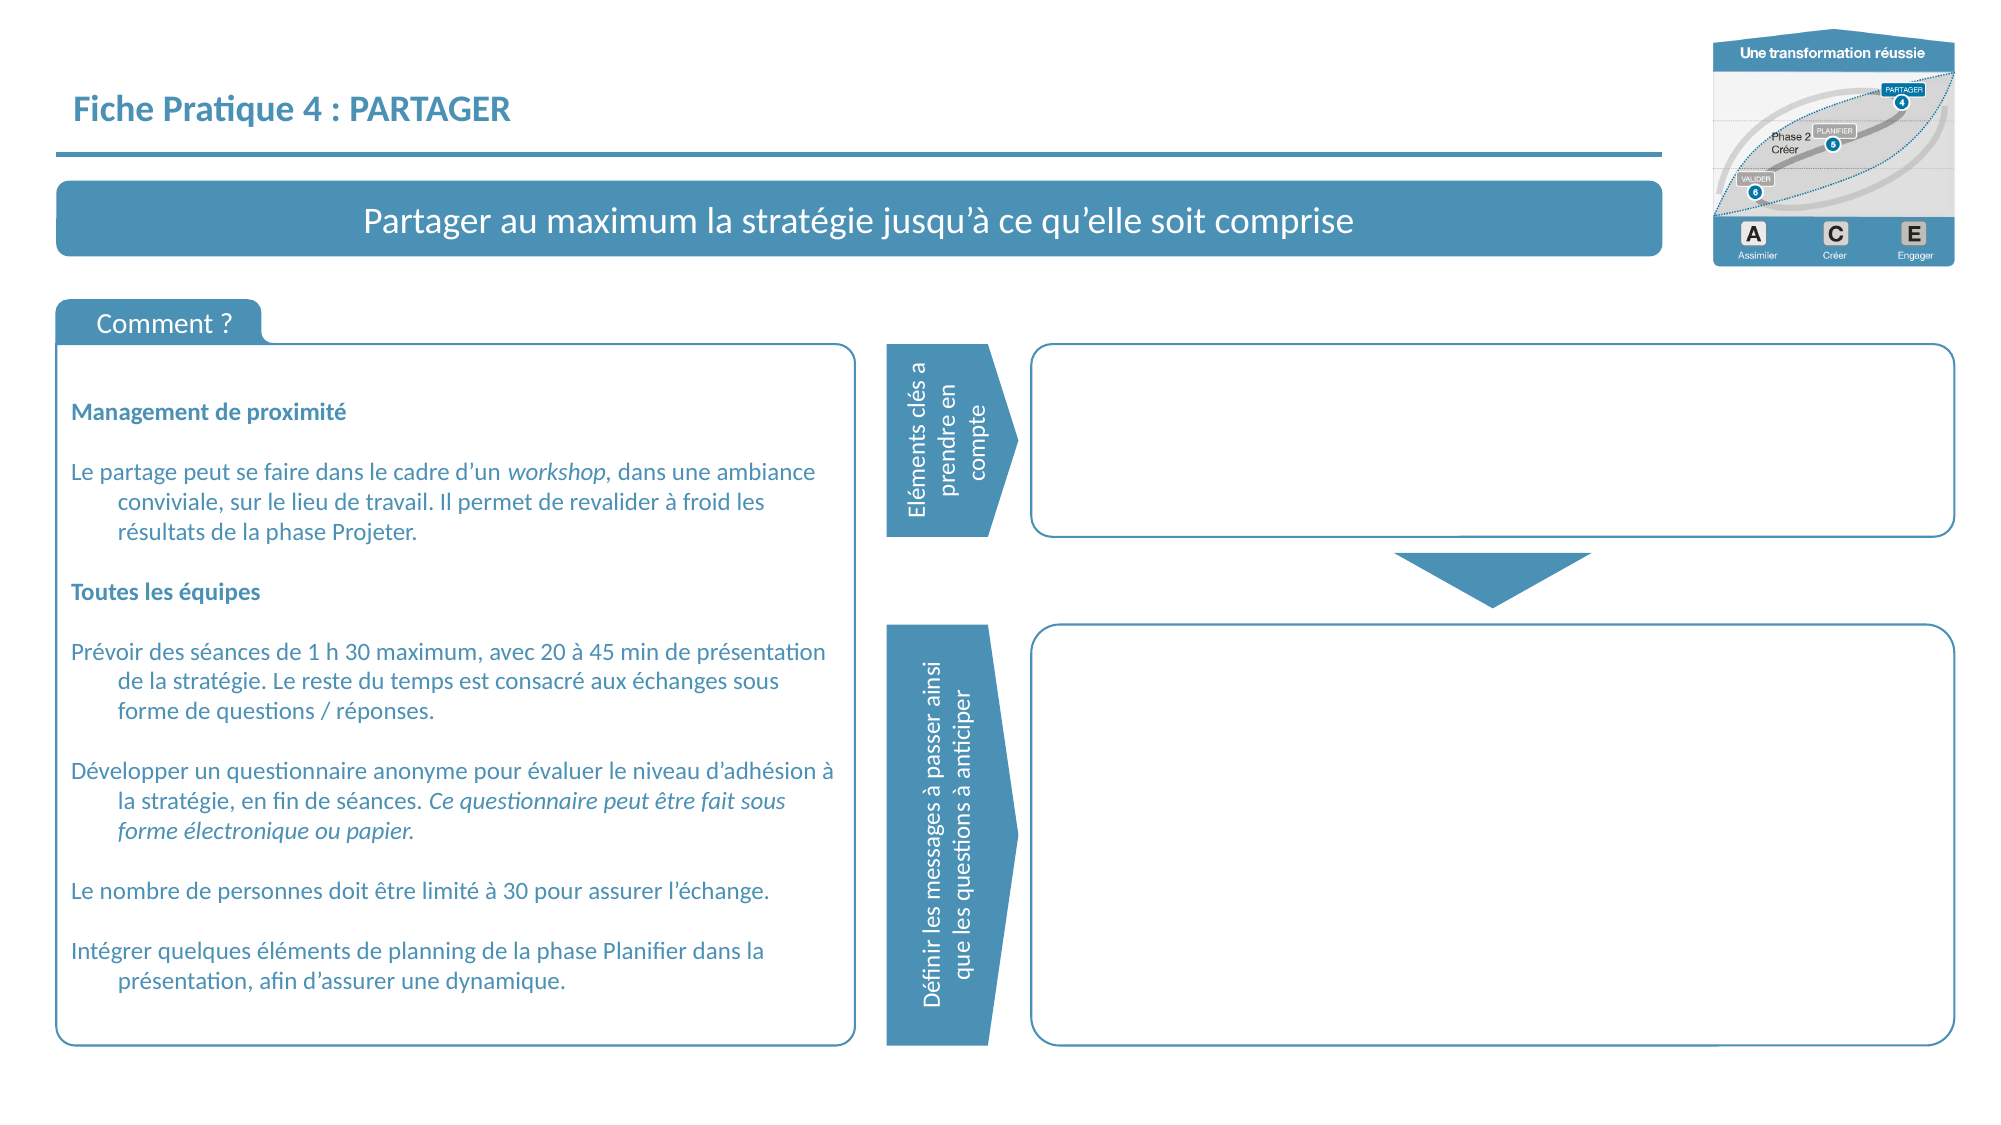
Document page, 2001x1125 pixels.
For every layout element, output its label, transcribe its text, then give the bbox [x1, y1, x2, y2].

text_box Fiche Pratique 4 : PARTAGER [58, 76, 527, 136]
text_box Définir les messages à passer ainsi que les questions à anticiper [885, 623, 1020, 1047]
text_box Comment ? [55, 299, 275, 343]
picture [1709, 25, 1960, 271]
text_box Eléments clés a prendre en compte [885, 343, 1020, 538]
text_box Partager au maximum la stratégie jusqu’à ce qu’elle soit comprise [55, 179, 1664, 258]
text_box Management de proximité Le partage peut se faire dans le cadre d’un workshop, dans une ambiance conviviale, sur le lieu de travail. Il permet de revalider à froid les résultats de la phase Projeter. Toutes les équipes Prévoir des séances de 1 h 30 maximum, avec 20 à 45 min de présentation de la stratégie. Le reste du temps est consacré aux échanges sous forme de questions / réponses. Développer un questionnaire anonyme pour évaluer le niveau d’adhésion à la stratégie, en fin de séances. Ce questionnaire peut être fait sous forme électronique ou papier. Le nombre de personnes doit être limité à 30 pour assurer l’échange. Intégrer quelques éléments de planning de la phase Planifier dans la présentation, afin d’assurer une dynamique. [55, 343, 856, 1047]
text_box [1030, 343, 1956, 538]
text_box [1393, 551, 1593, 610]
text_box [1030, 623, 1956, 1047]
